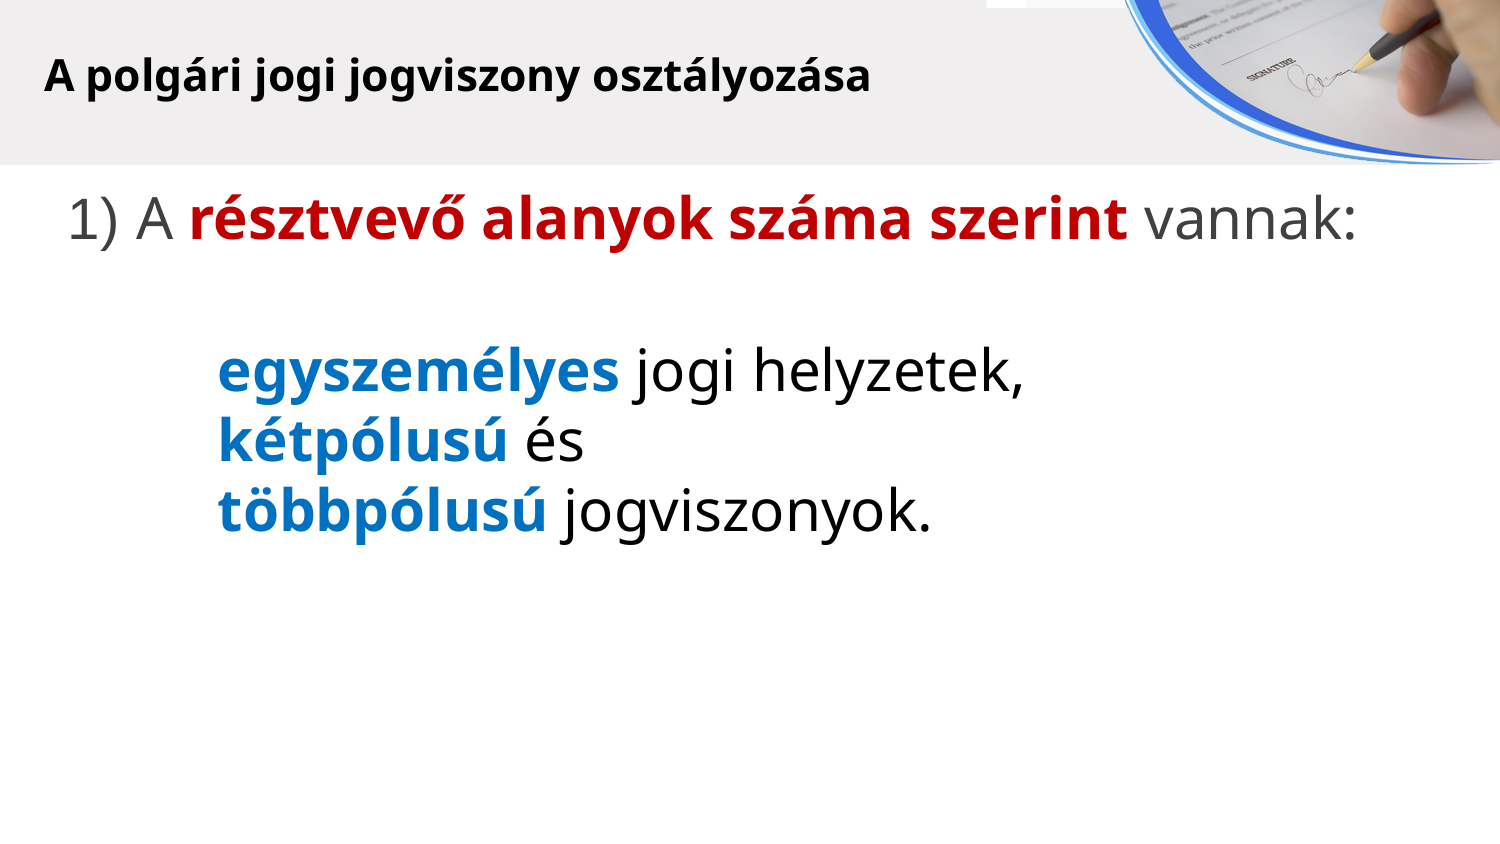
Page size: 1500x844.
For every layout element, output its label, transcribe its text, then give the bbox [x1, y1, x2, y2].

list 1) A résztvevő alanyok száma szerint vannak: egyszemélyes jogi helyzetek, kétpólusú és többpólusú jogviszonyok. [53, 173, 1400, 741]
list A polgári jogi jogviszony osztályozása [29, 13, 1500, 109]
picture [0, 0, 1500, 844]
